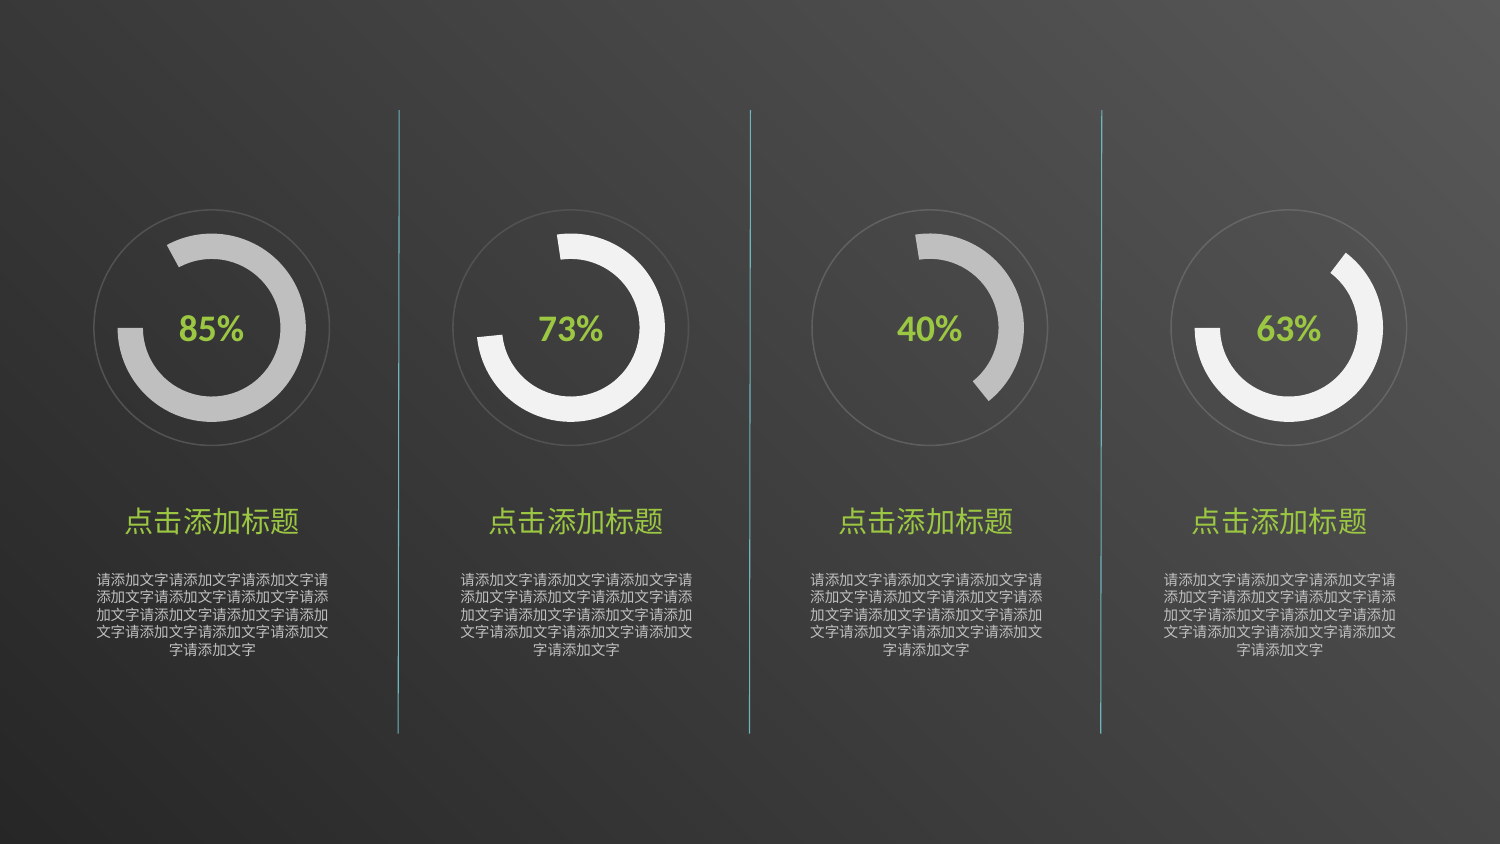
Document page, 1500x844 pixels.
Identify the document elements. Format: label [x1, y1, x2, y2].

text_box [452, 209, 689, 446]
text_box [1139, 495, 1420, 686]
text_box [436, 495, 717, 686]
text_box [72, 495, 353, 686]
text_box [811, 209, 1048, 446]
text_box [93, 209, 330, 446]
text_box [1170, 209, 1407, 446]
text_box [397, 109, 1103, 734]
text_box [786, 495, 1067, 686]
